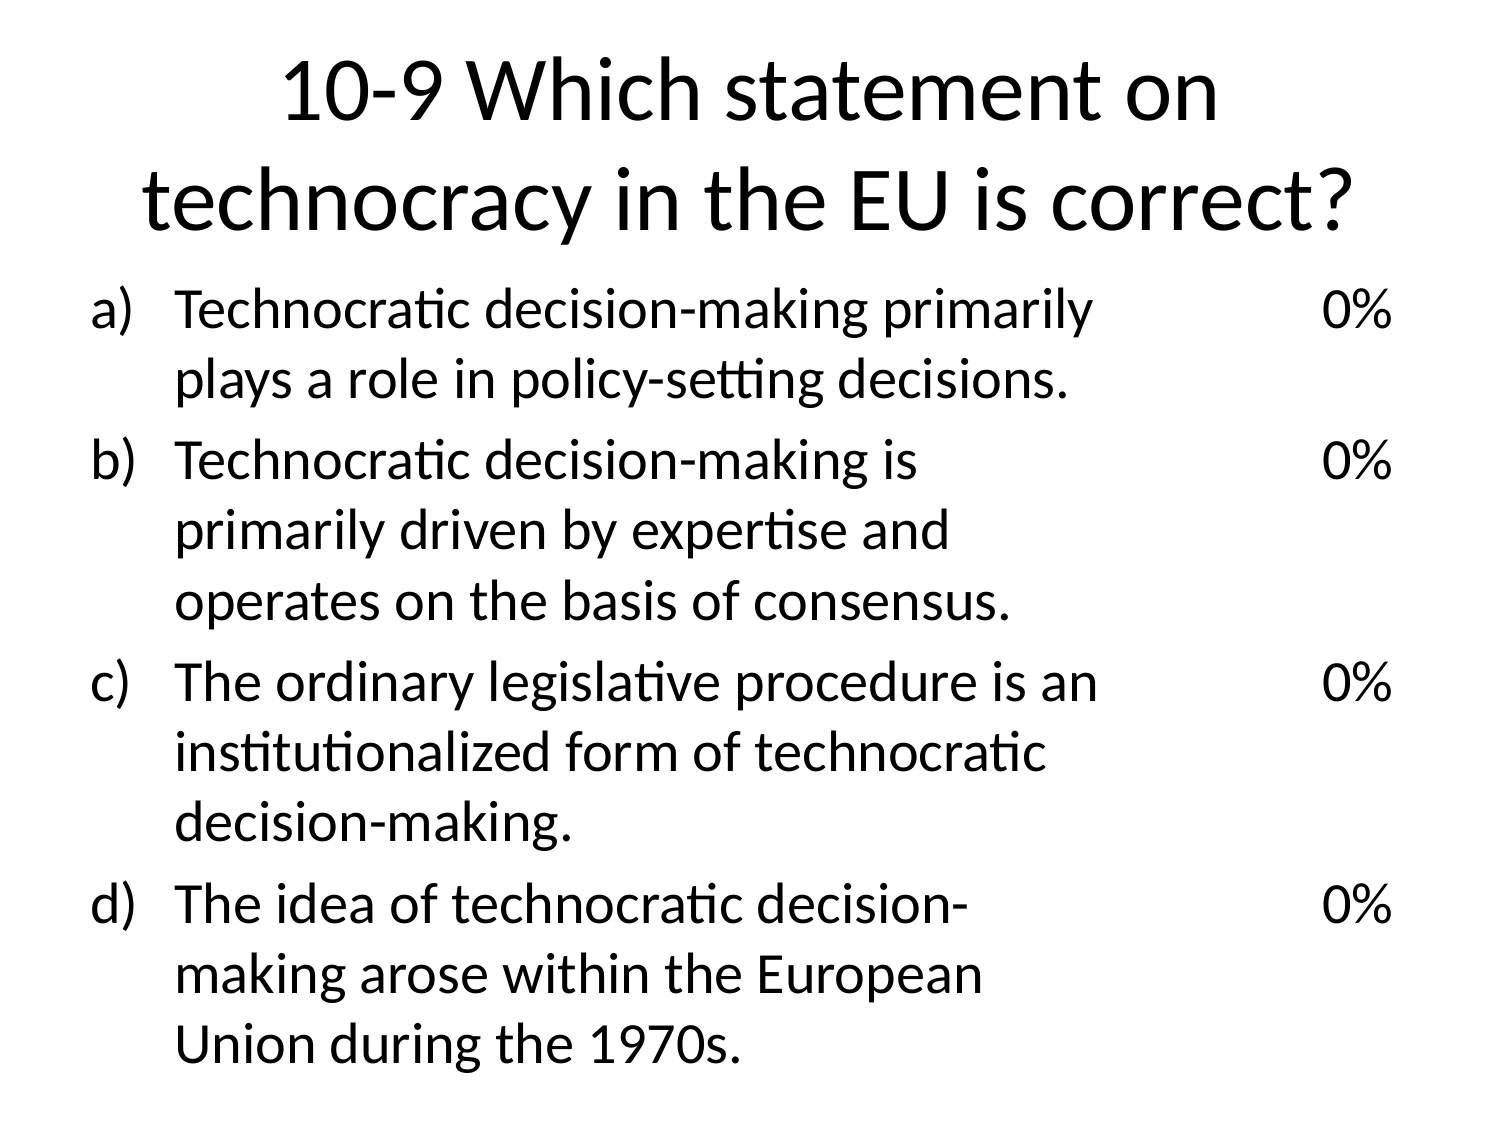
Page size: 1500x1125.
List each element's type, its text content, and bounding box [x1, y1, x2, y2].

list Technocratic decision-making primarily plays a role in policy-setting decisions. Technocratic decision-making is primarily driven by expertise and operates on the basis of consensus. The ordinary legislative procedure is an institutionalized form of technocratic decision-making. The idea of technocratic decision-making arose within the European Union during the 1970s. [74, 262, 1117, 1098]
list 0% 0% 0% 0% [1124, 262, 1409, 1006]
title 10-9 Which statement on technocracy in the EU is correct? [74, 21, 1426, 257]
